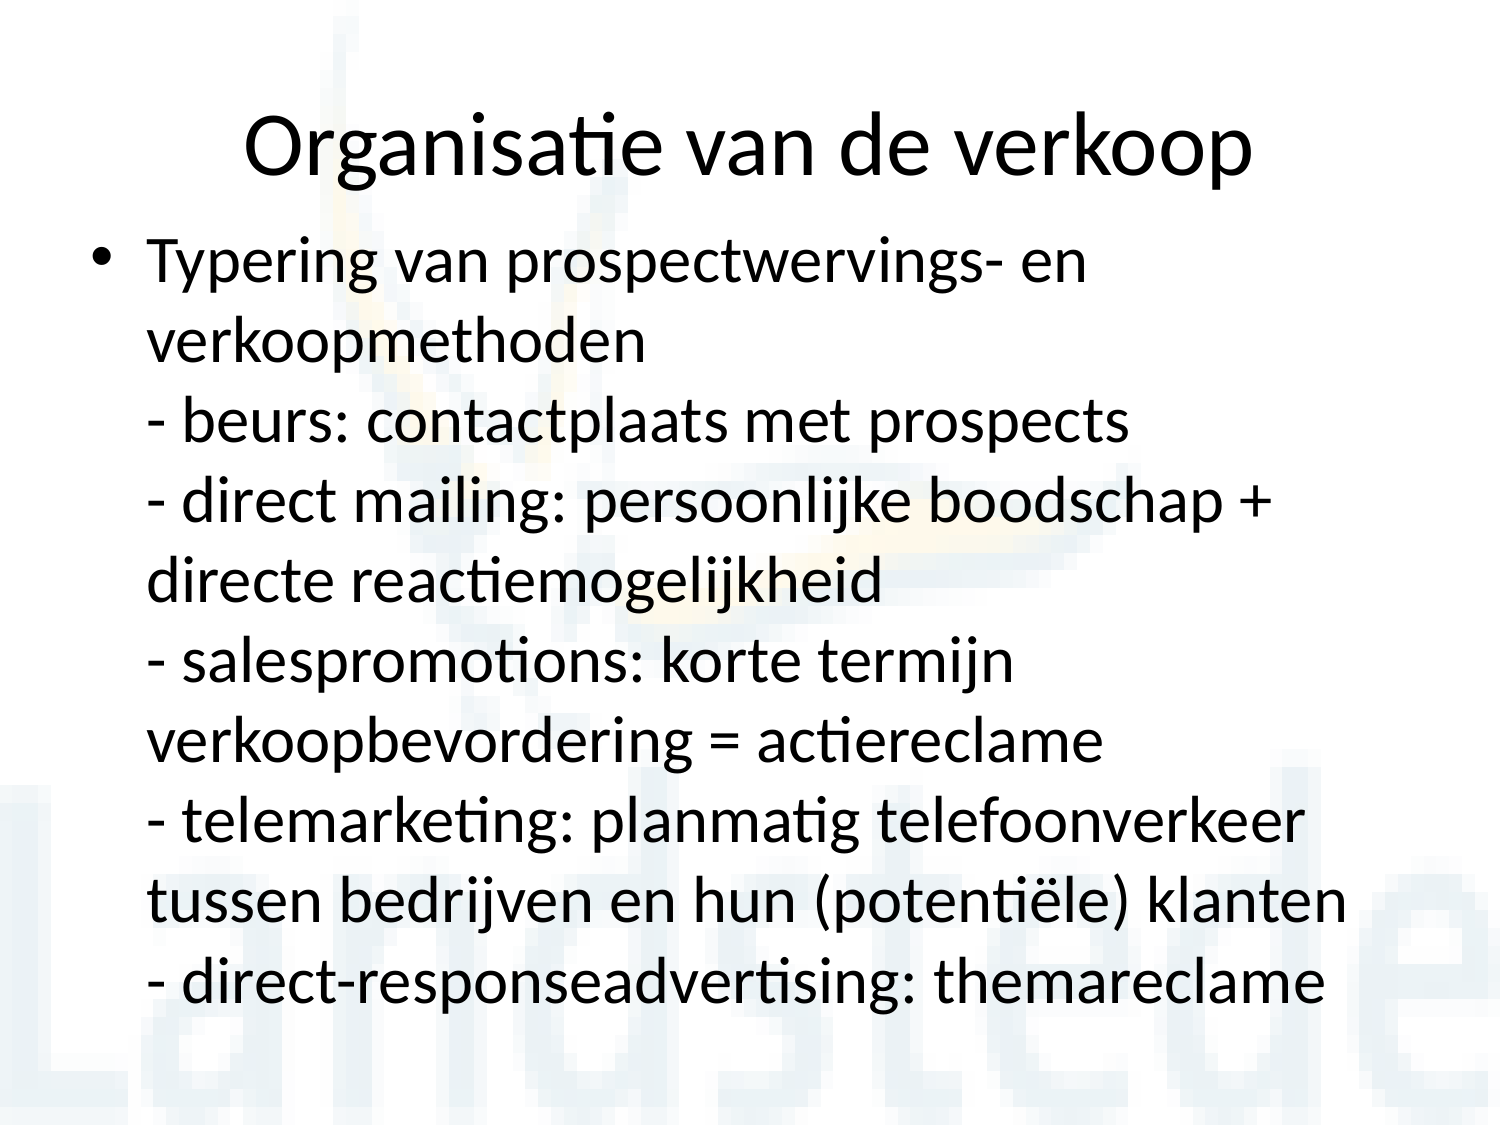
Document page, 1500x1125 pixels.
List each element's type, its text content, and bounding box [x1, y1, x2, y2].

list Typering van prospectwervings- en verkoopmethoden - beurs: contactplaats met prospects - direct mailing: persoonlijke boodschap + directe reactiemogelijkheid - salespromotions: korte termijn verkoopbevordering = actiereclame - telemarketing: planmatig telefoonverkeer tussen bedrijven en hun (potentiële) klanten - direct-responseadvertising: themareclame [75, 208, 1425, 1059]
title Organisatie van de verkoop [75, 45, 1425, 208]
